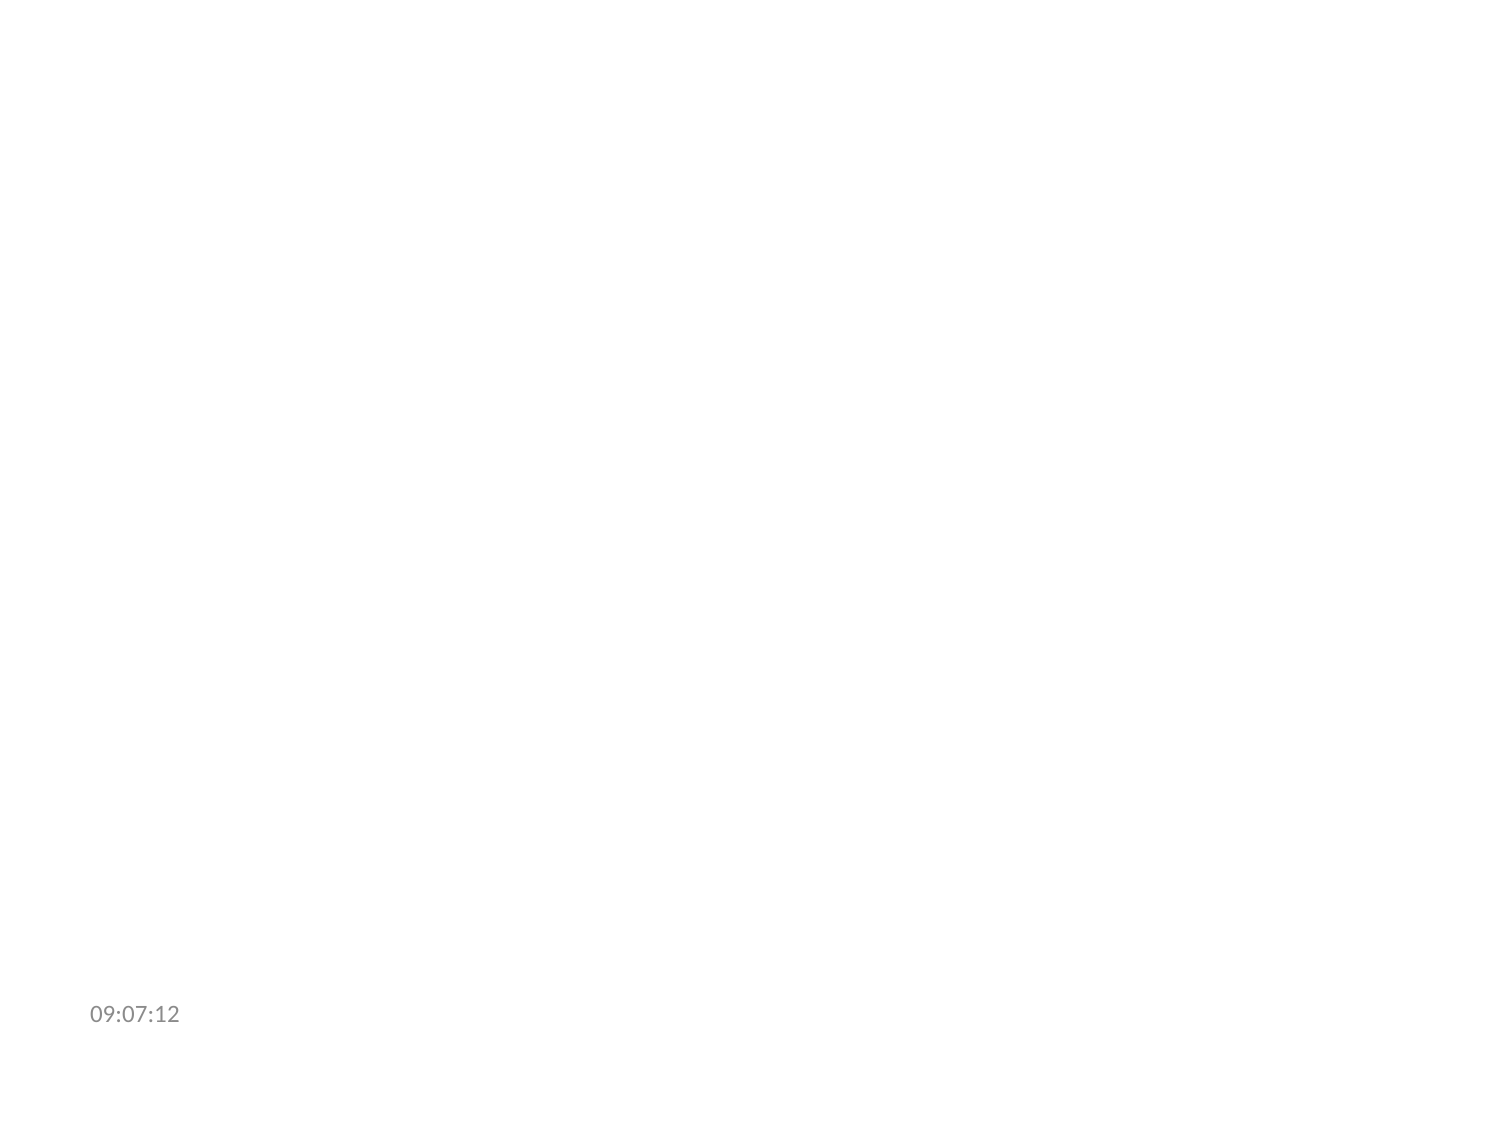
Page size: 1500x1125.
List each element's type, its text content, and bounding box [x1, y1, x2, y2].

text_box 15:35:09 [75, 982, 425, 1043]
